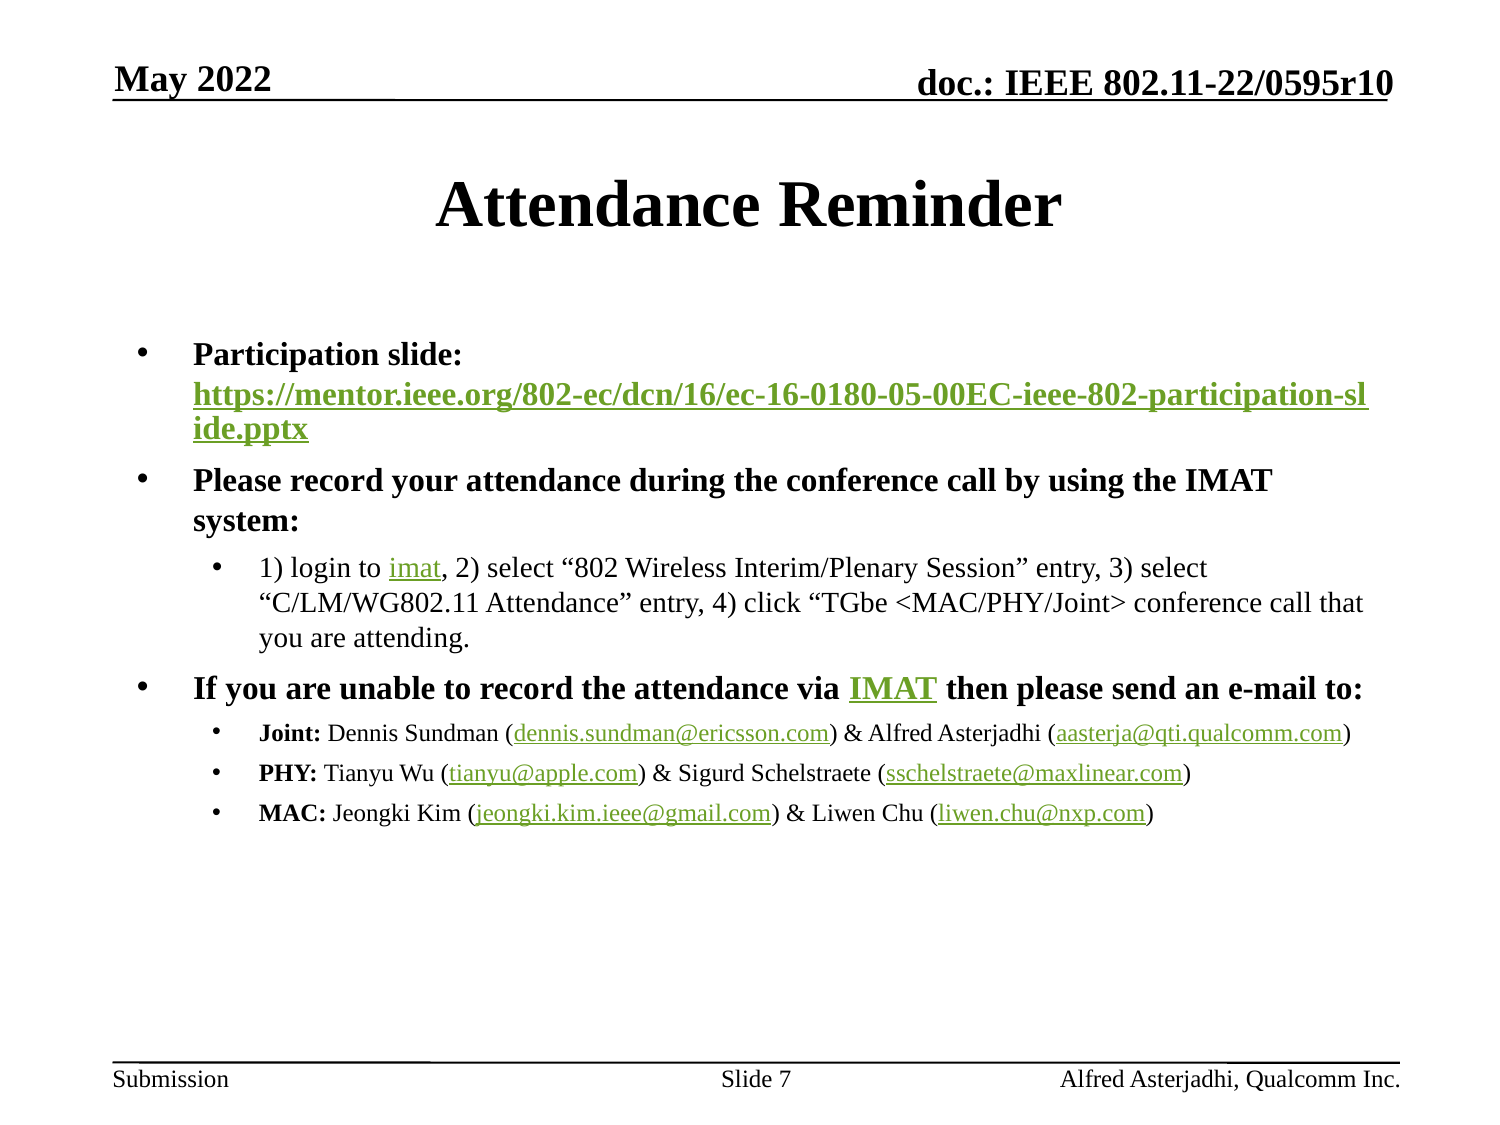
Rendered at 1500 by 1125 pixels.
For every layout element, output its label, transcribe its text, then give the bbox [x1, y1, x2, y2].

footer Alfred Asterjadhi, Qualcomm Inc. [878, 1061, 1402, 1093]
slide_number Slide 7 [712, 1061, 800, 1123]
title Attendance Reminder [112, 112, 1388, 288]
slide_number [114, 54, 423, 100]
list Participation slide: https://mentor.ieee.org/802-ec/dcn/16/ec-16-0180-05-00EC-ieee-802-participation-slide.pptx Please record your attendance during the conference call by using the IMAT system: 1) login to imat, 2) select “802 Wireless Interim/Plenary Session” entry, 3) select “C/LM/WG802.11 Attendance” entry, 4) click “TGbe <MAC/PHY/Joint> conference call that you are attending. If you are unable to record the attendance via IMAT then please send an e-mail to: Joint: Dennis Sundman (dennis.sundman@ericsson.com) & Alfred Asterjadhi (aasterja@qti.qualcomm.com) PHY: Tianyu Wu (tianyu@apple.com) & Sigurd Schelstraete (sschelstraete@maxlinear.com) MAC: Jeongki Kim (jeongki.kim.ieee@gmail.com) & Liwen Chu (liwen.chu@nxp.com) [112, 324, 1388, 1063]
